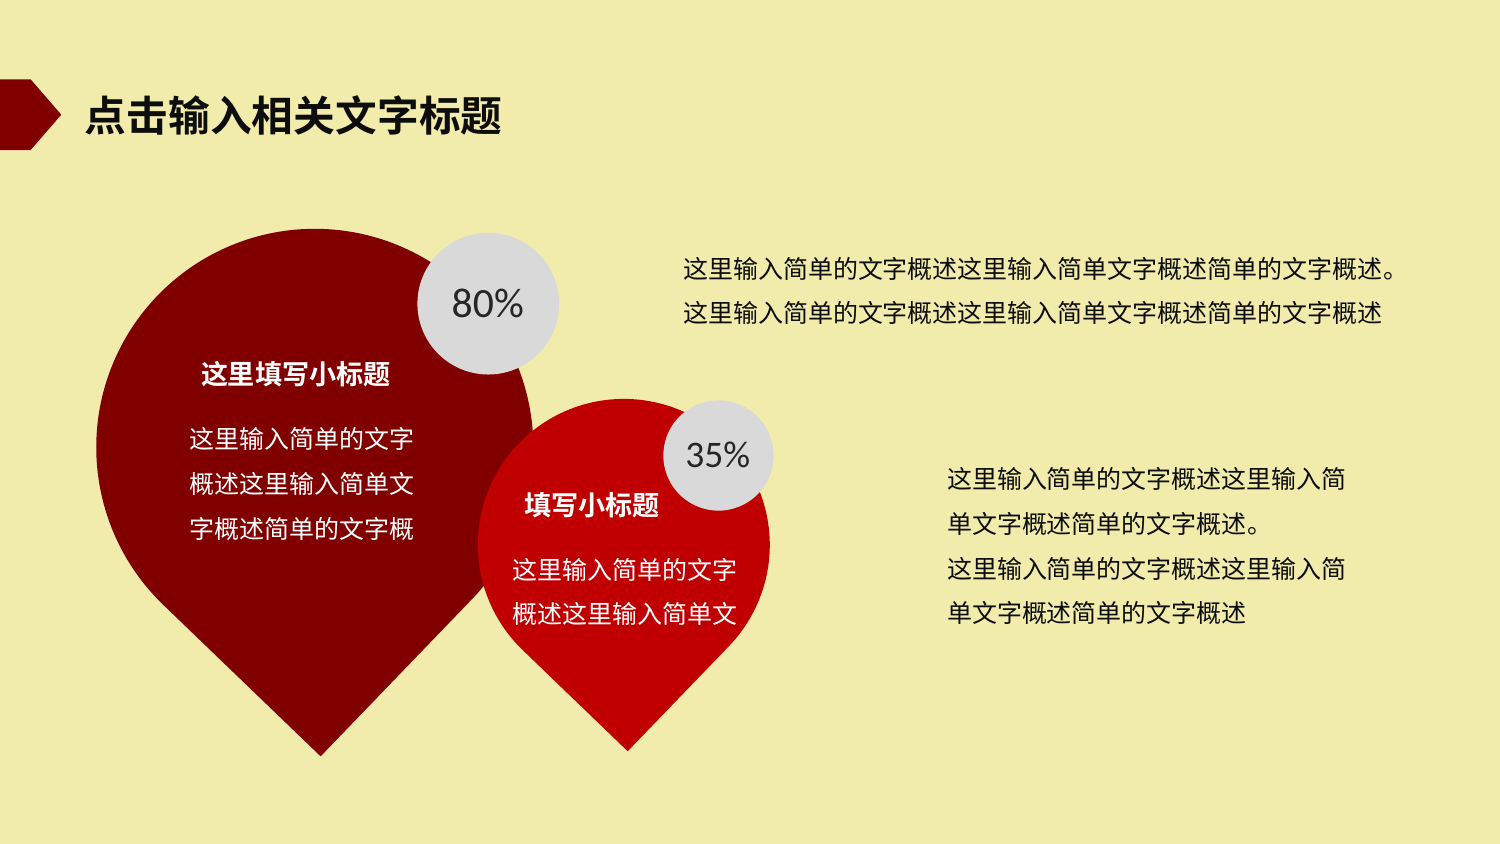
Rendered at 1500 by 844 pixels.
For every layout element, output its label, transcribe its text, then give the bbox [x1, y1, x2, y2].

text_box 80% [436, 268, 539, 334]
text_box 这里输入简单的文字概述这里输入简单文字概述简单的文字概述。 这里输入简单的文字概述这里输入简单文字概述简单的文字概述 [927, 438, 1392, 638]
text_box [415, 230, 562, 377]
text_box [661, 425, 670, 477]
text_box [0, 77, 63, 153]
text_box 填写小标题 [504, 477, 741, 531]
text_box [741, 493, 772, 529]
text_box [509, 639, 739, 754]
text_box 35% [670, 422, 766, 483]
text_box [741, 423, 776, 509]
text_box 这里输入简单的文字 概述这里输入简单文 [492, 529, 775, 639]
text_box 这里输入简单的文字概述这里输入简单文字概述简单的文字概述。 这里输入简单的文字概述这里输入简单文字概述简单的文字概述 [663, 228, 1447, 338]
text_box 这里填写小标题 [181, 346, 418, 400]
text_box [475, 396, 683, 613]
text_box [672, 398, 765, 422]
text_box 点击输入相关文字标题 [70, 81, 518, 147]
text_box [94, 226, 535, 759]
text_box 这里输入简单的文字 概述这里输入简单文 字概述简单的文字概 [169, 398, 452, 553]
